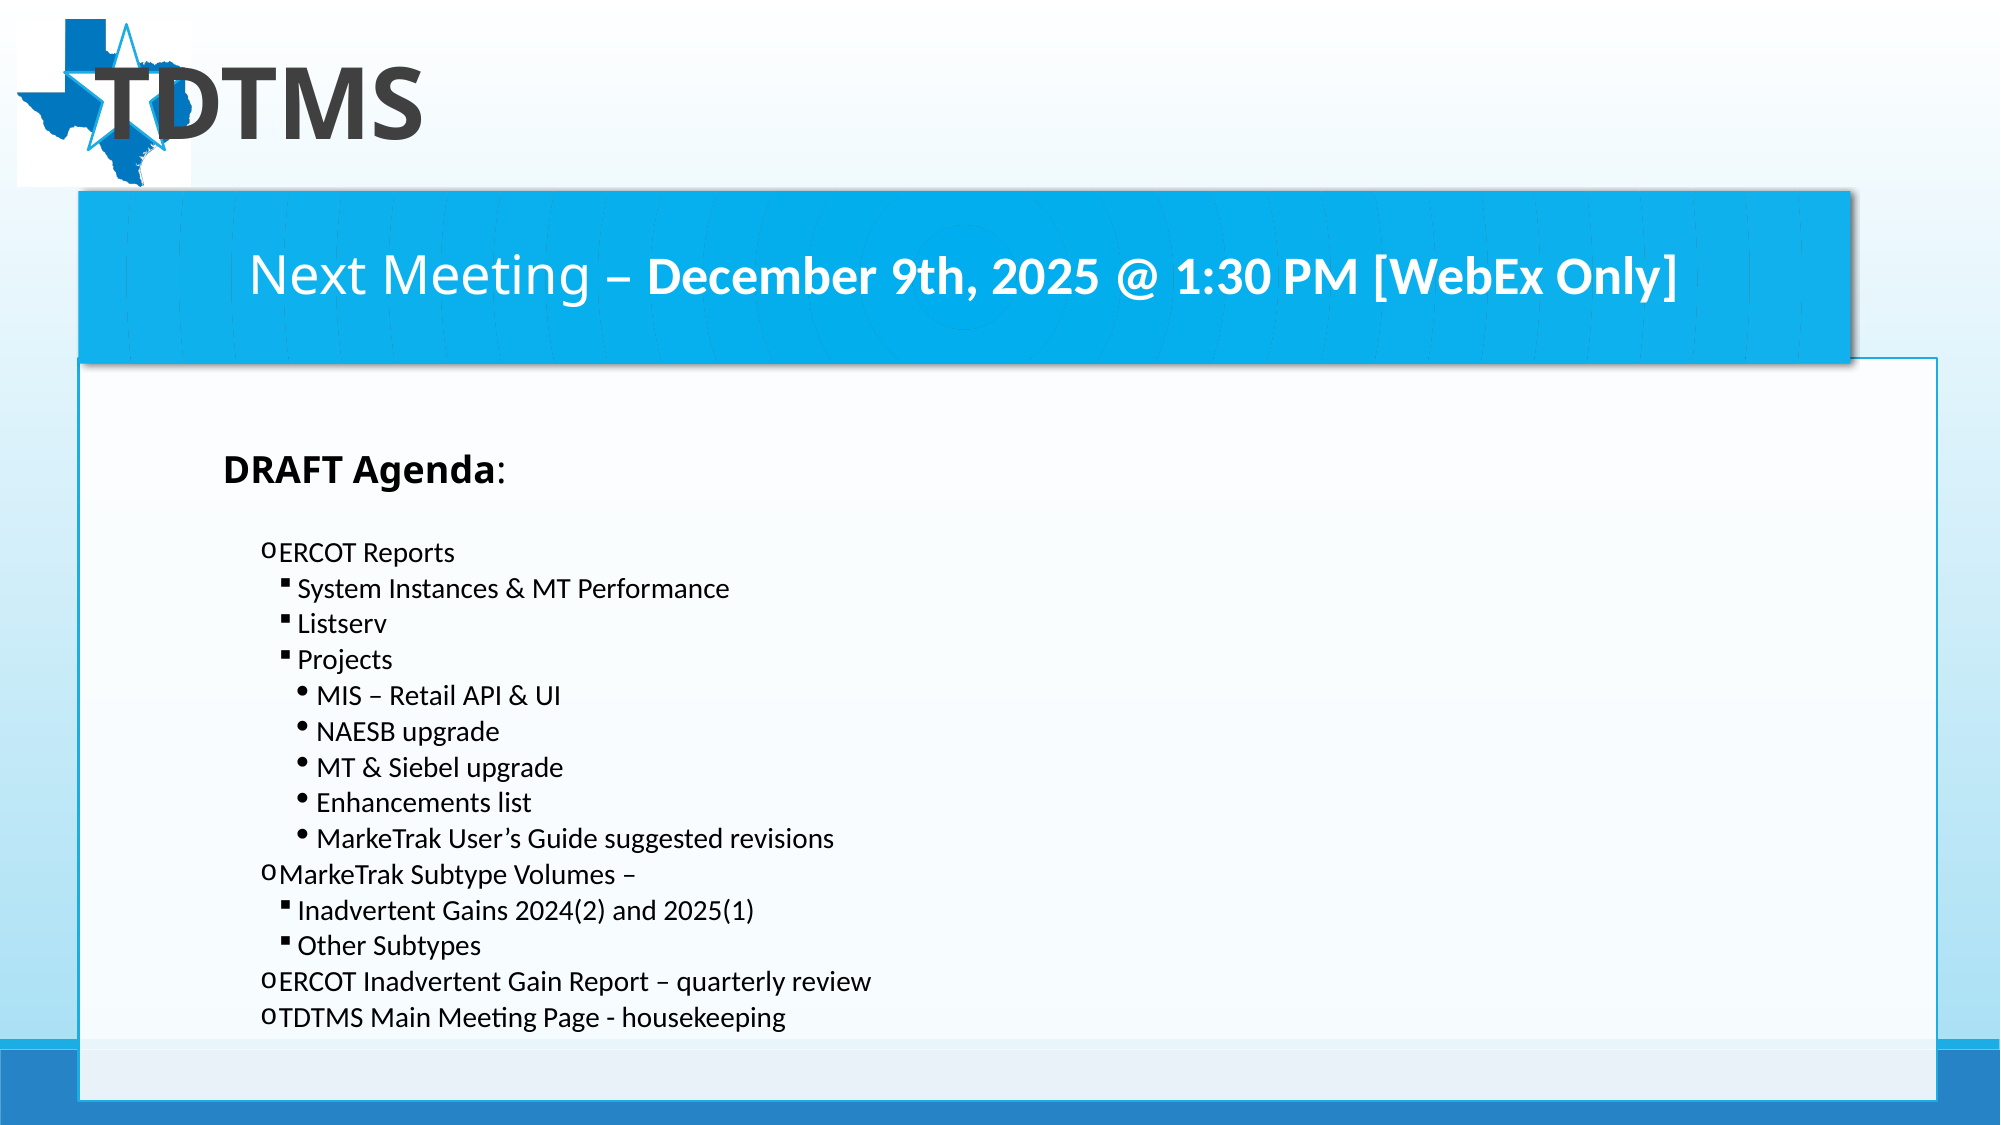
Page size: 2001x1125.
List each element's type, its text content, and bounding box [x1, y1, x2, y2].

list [77, 190, 1938, 1102]
title TDTMS [199, 24, 1802, 168]
picture [16, 19, 192, 188]
